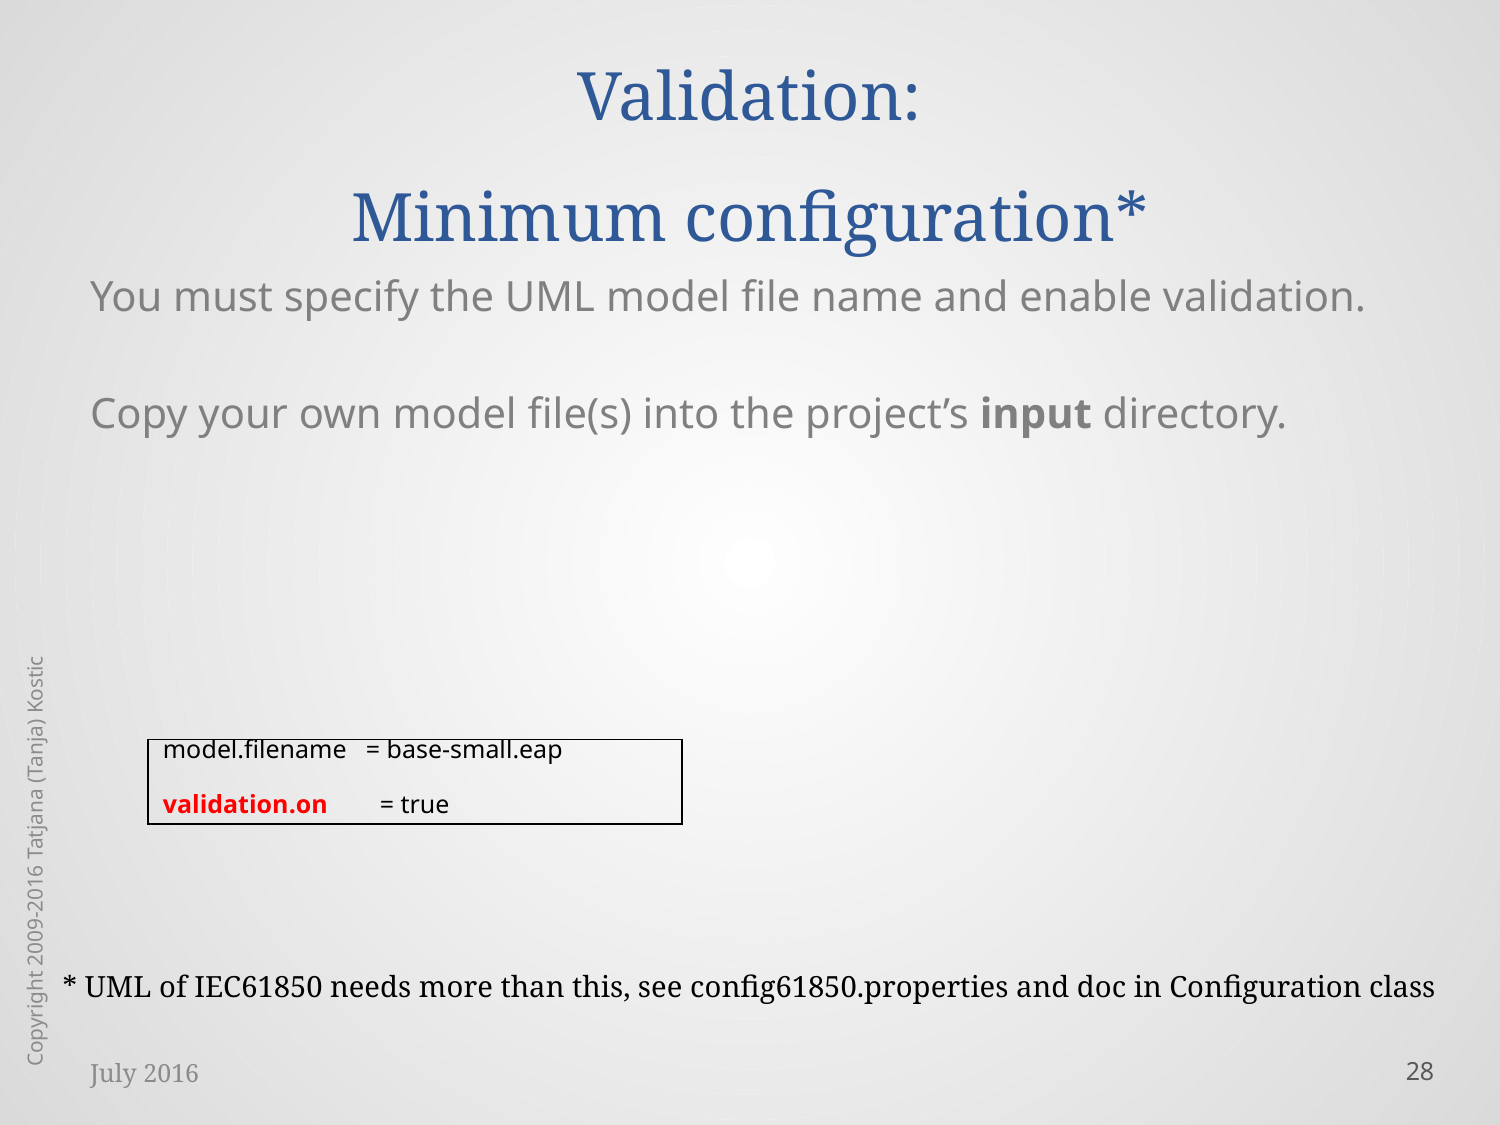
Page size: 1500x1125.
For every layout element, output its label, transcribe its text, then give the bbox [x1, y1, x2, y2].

text_box model.filename = base-small.eap validation.on = true [148, 739, 682, 825]
title Validation: Minimum configuration* [75, 0, 1425, 262]
text_box * UML of IEC61850 needs more than this, see config61850.properties and doc in Configuration class [54, 960, 1452, 1011]
footer Copyright 2009-2016 Tatjana (Tanja) Kostic [18, 621, 54, 1101]
list You must specify the UML model file name and enable validation. Copy your own model file(s) into the project’s input directory. [75, 262, 1425, 960]
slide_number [75, 1042, 313, 1103]
slide_number 28 [1401, 1042, 1494, 1103]
